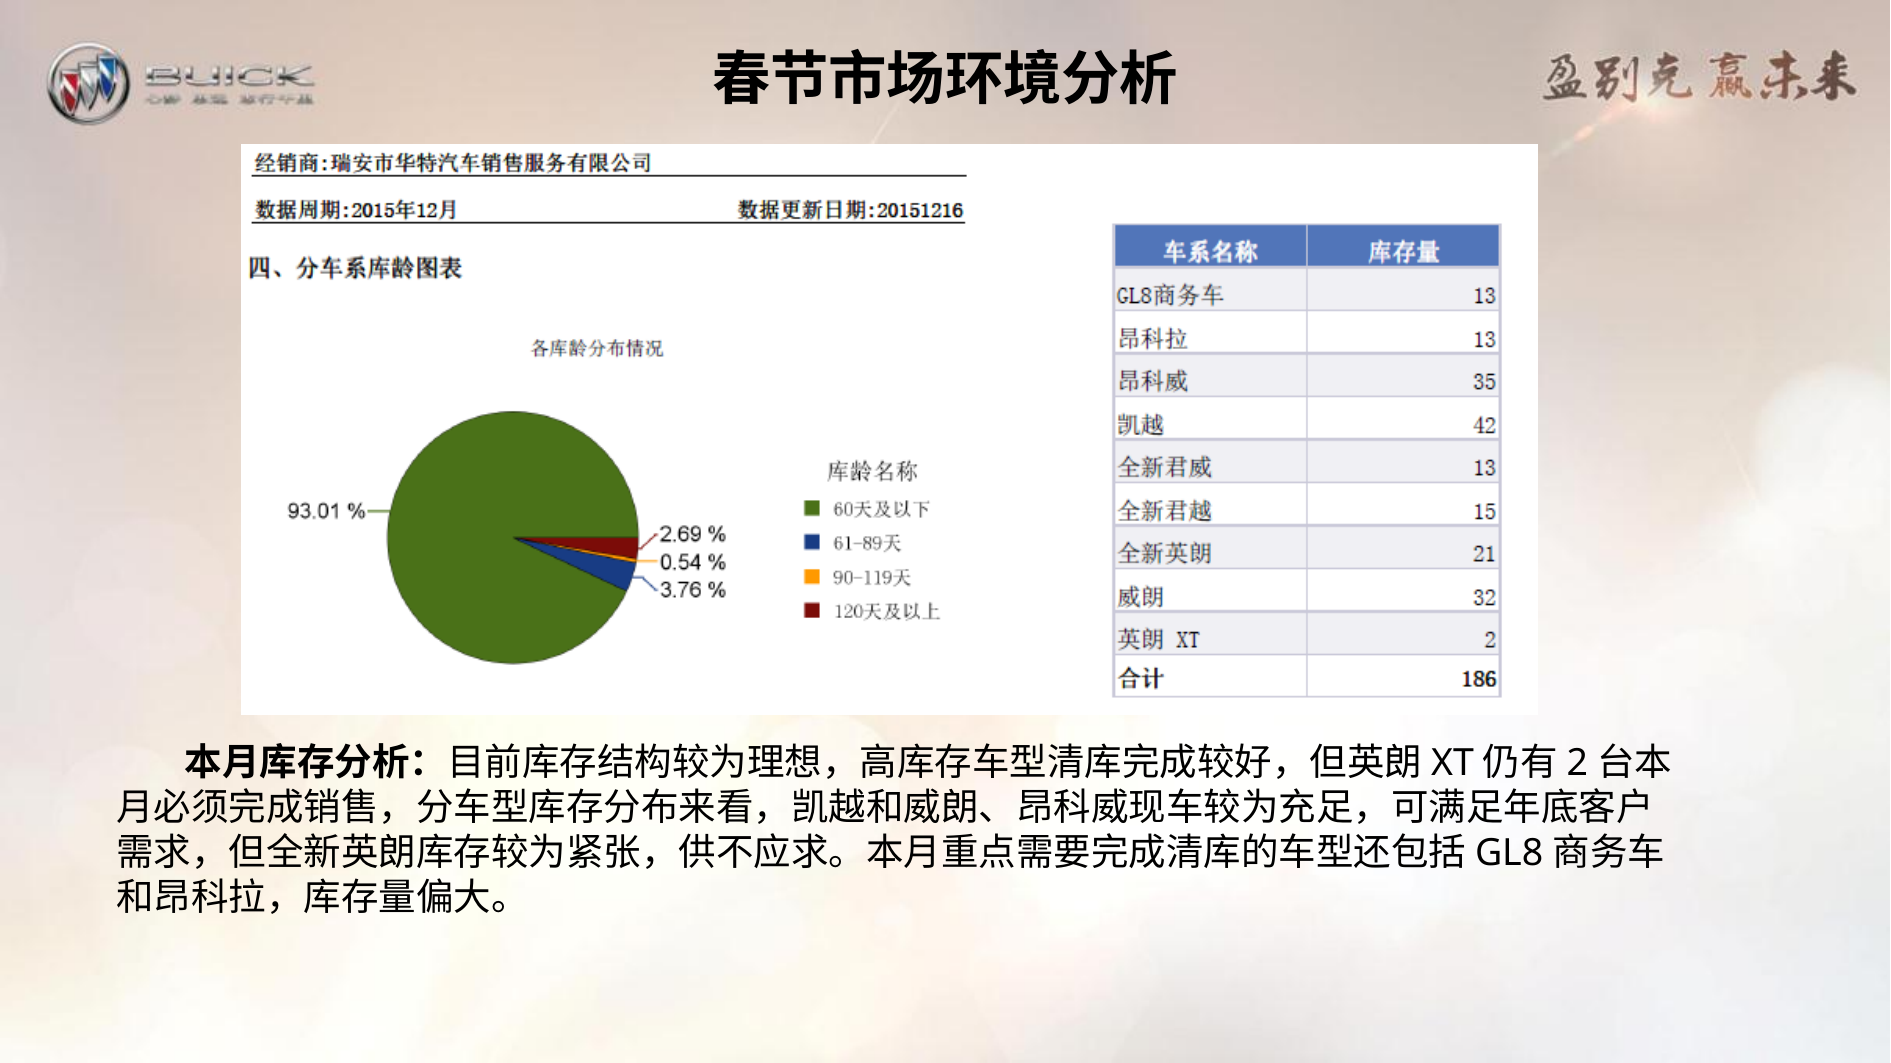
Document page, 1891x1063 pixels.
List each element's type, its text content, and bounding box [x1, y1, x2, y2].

picture [0, 0, 1890, 1063]
text_box 本月库存分析：目前库存结构较为理想，高库存车型清库完成较好，但英朗XT仍有2台本月必须完成销售，分车型库存分布来看，凯越和威朗、昂科威现车较为充足，可满足年底客户需求，但全新英朗库存较为紧张，供不应求。本月重点需要完成清库的车型还包括GL8商务车和昂科拉，库存量偏大。 [101, 730, 1695, 926]
title 春节市场环境分析 [94, 0, 1796, 166]
